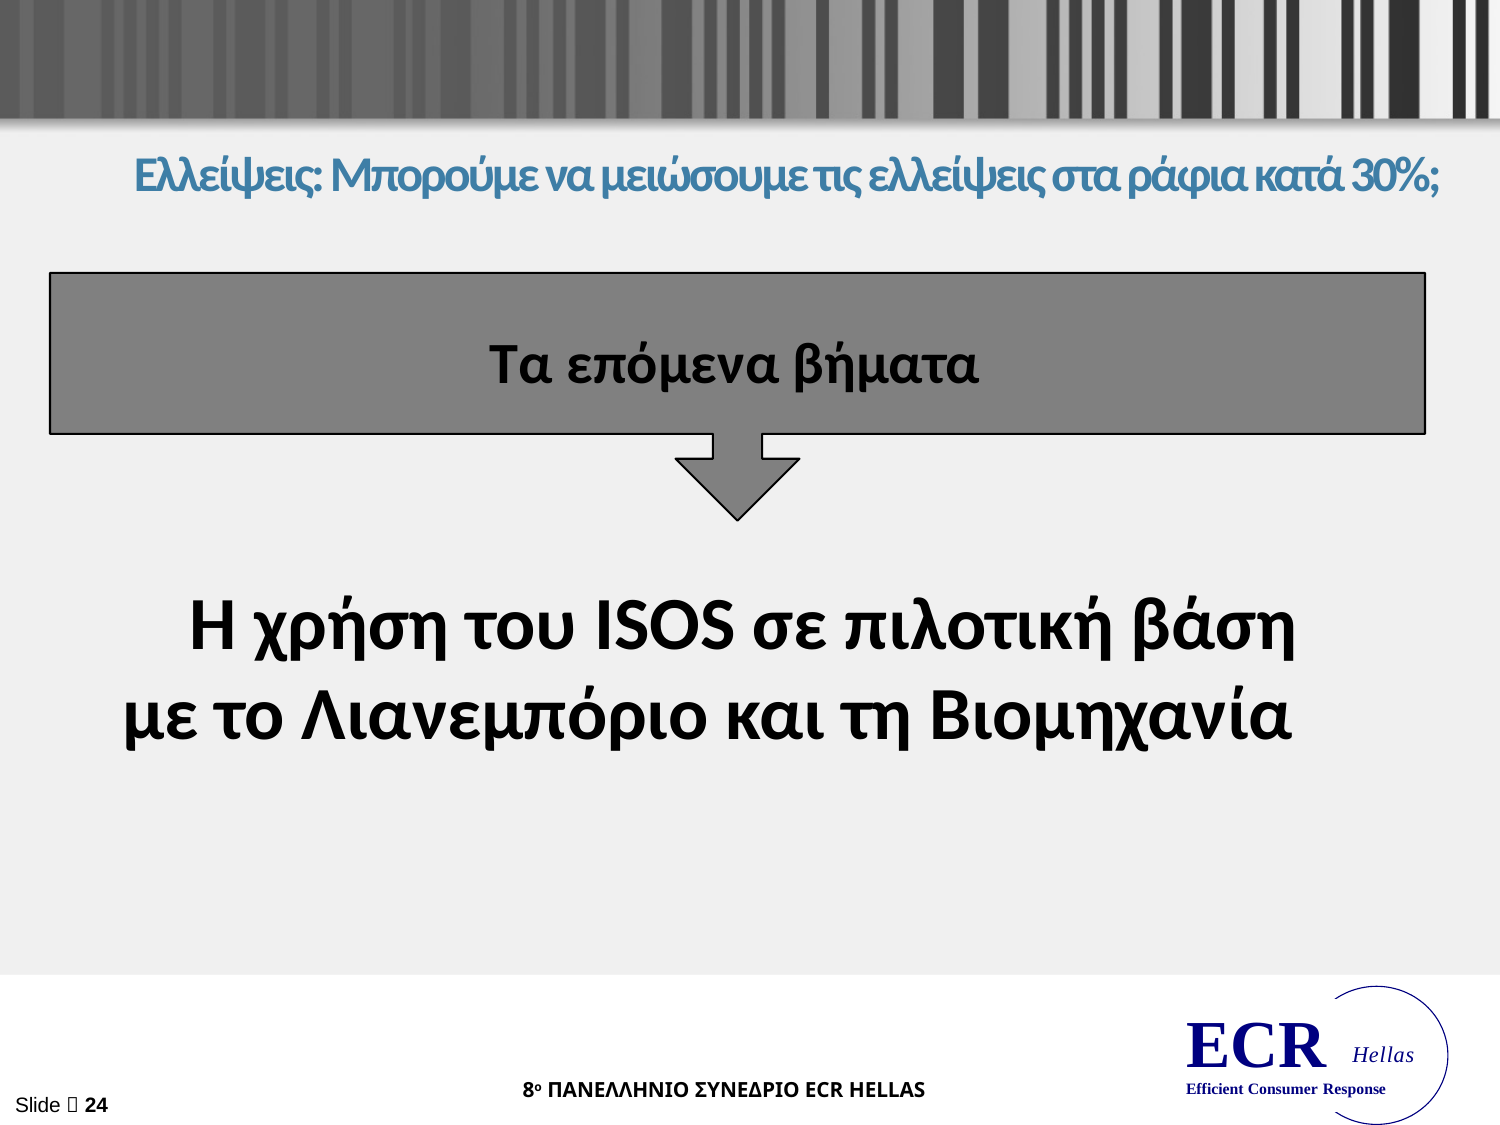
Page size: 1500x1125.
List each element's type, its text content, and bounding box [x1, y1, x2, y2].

text_box [50, 272, 1426, 434]
text_box Η χρήση του ISOS σε πιλοτική βάση με το Λιανεμπόριο και τη Βιομηχανία [122, 510, 1355, 790]
picture [0, 0, 1500, 1125]
footer Slide  24 [0, 1084, 176, 1125]
text_box [725, 509, 750, 521]
title Ελλείψεις: Μπορούμε να μειώσουμε τις ελλείψεις στα ράφια κατά 30%; [0, 138, 1469, 238]
text_box Τα επόμενα βήματα [191, 301, 1280, 509]
